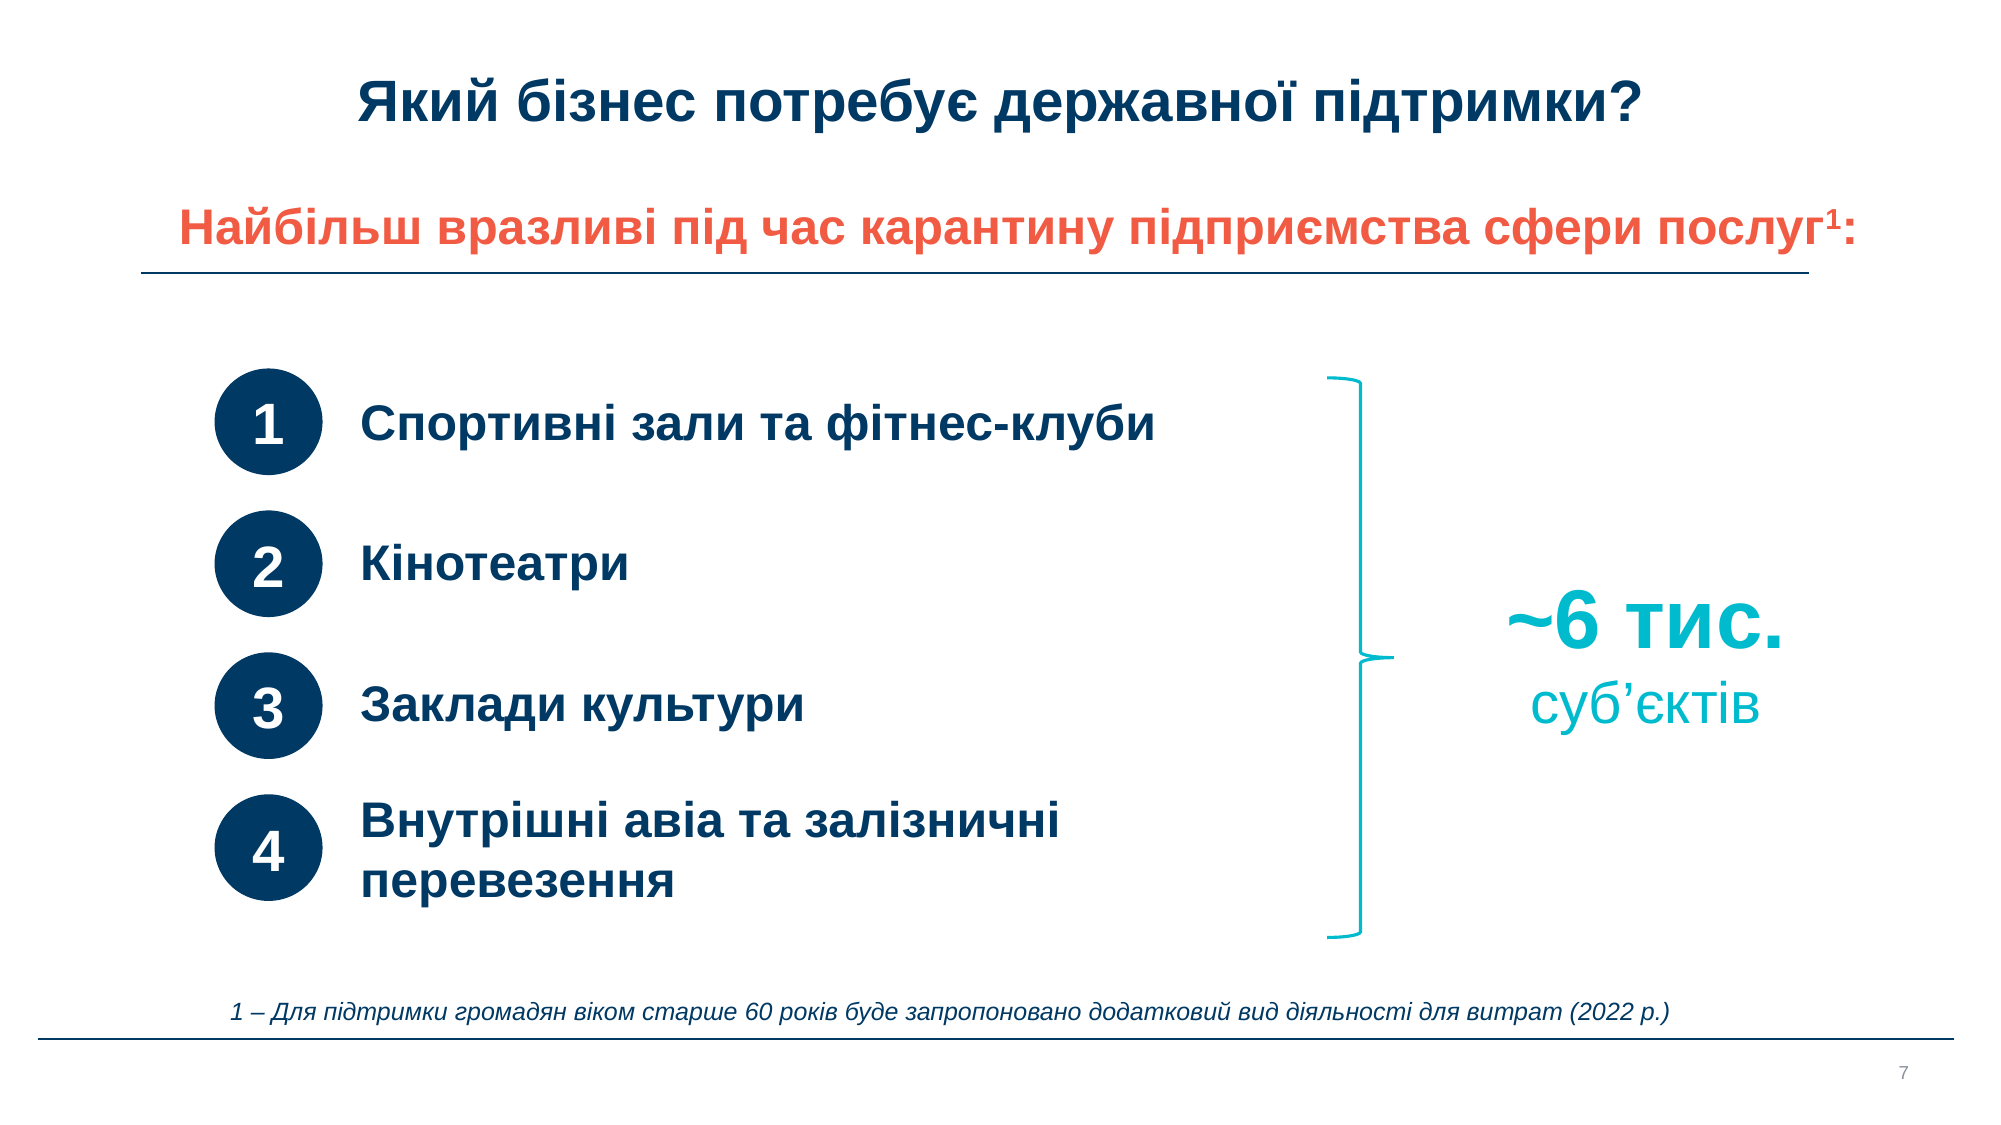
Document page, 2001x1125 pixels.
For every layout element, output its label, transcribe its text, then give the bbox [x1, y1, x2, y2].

text_box 3 [213, 651, 324, 761]
text_box Внутрішні авіа та залізничні перевезення [345, 786, 1309, 909]
slide_number 7 [1853, 1047, 1955, 1097]
text_box 1 – Для підтримки громадян віком старше 60 років буде запропоновано додатковий вид діяльності для витрат (2022 р.) [215, 987, 1688, 1033]
text_box 2 [213, 509, 324, 619]
text_box Кінотеатри [345, 499, 1309, 622]
text_box 1 [213, 367, 324, 477]
text_box Заклади культури [345, 640, 1309, 763]
text_box Найбільш вразливі під час карантину підприємства сфери послуг1: [164, 187, 1874, 263]
title Який бізнес потребує державної підтримки? [78, 28, 1924, 177]
text_box 4 [213, 793, 324, 902]
text_box ~6 тис. суб’єктів [1393, 557, 1899, 684]
text_box [1327, 377, 1393, 938]
text_box Спортивні зали та фітнес-клуби [345, 359, 1309, 482]
